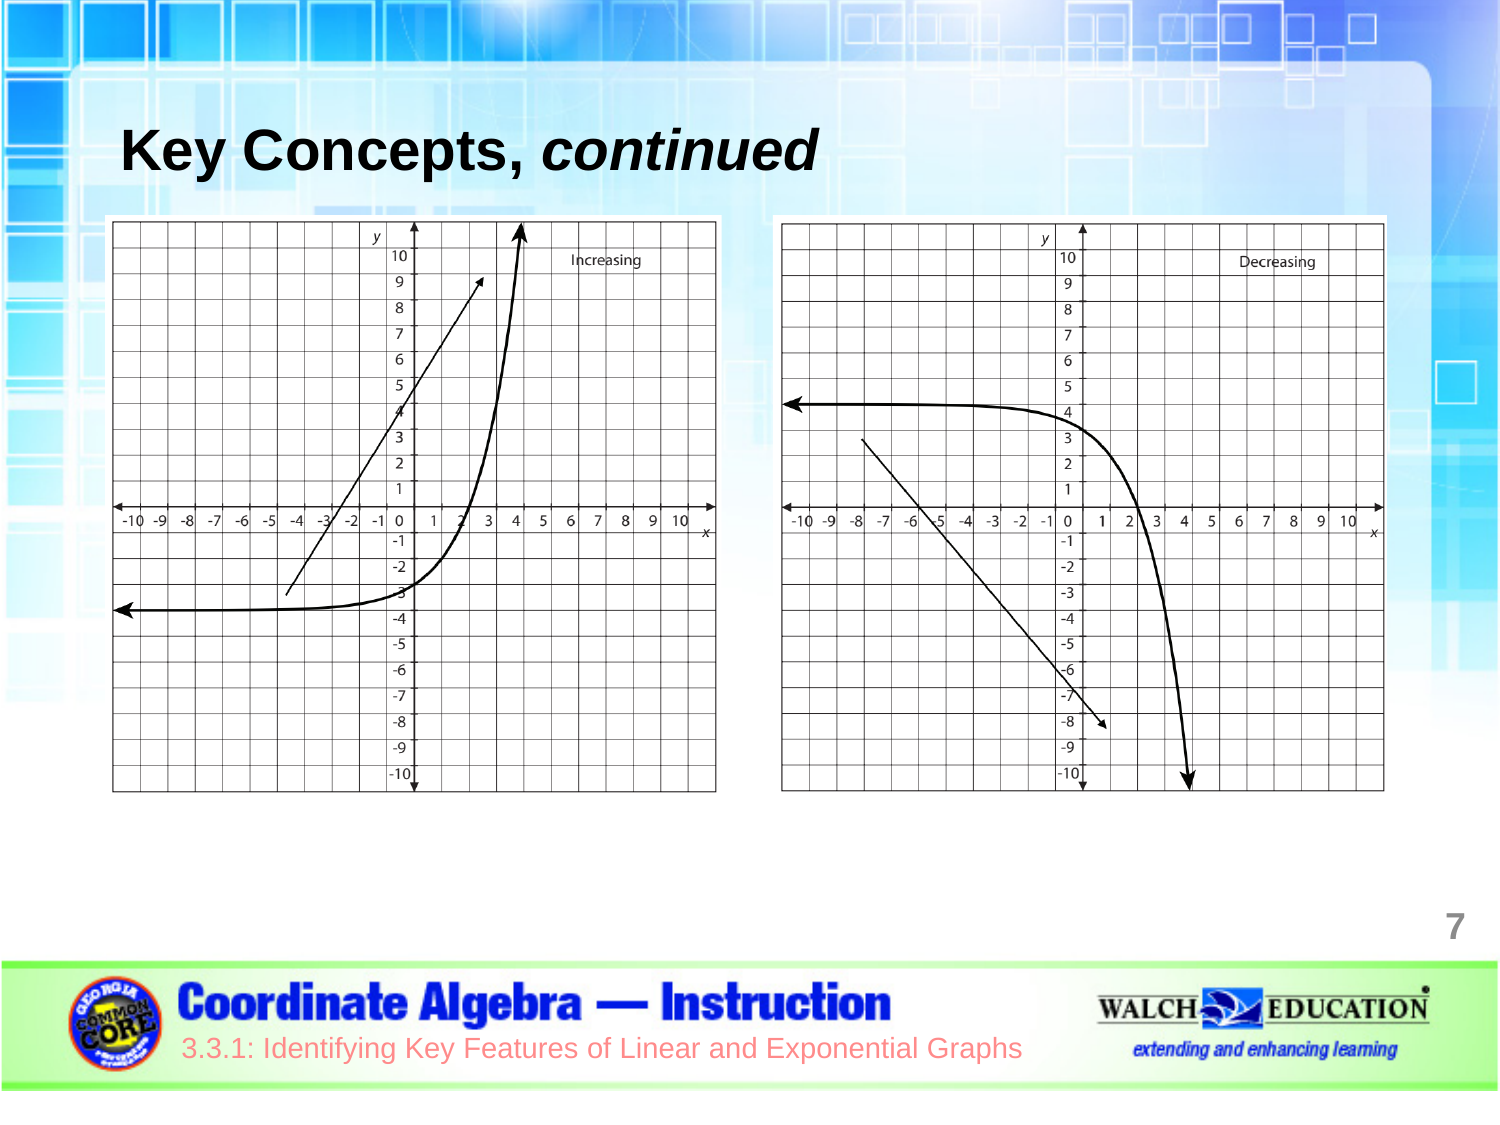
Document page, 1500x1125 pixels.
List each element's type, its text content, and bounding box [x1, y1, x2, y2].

subtitle Key Concepts, continued [105, 105, 1429, 925]
slide_number 7 [1361, 901, 1481, 949]
picture [1, 0, 1500, 1091]
footer 3.3.1: Identifying Key Features of Linear and Exponential Graphs [166, 1024, 1080, 1069]
